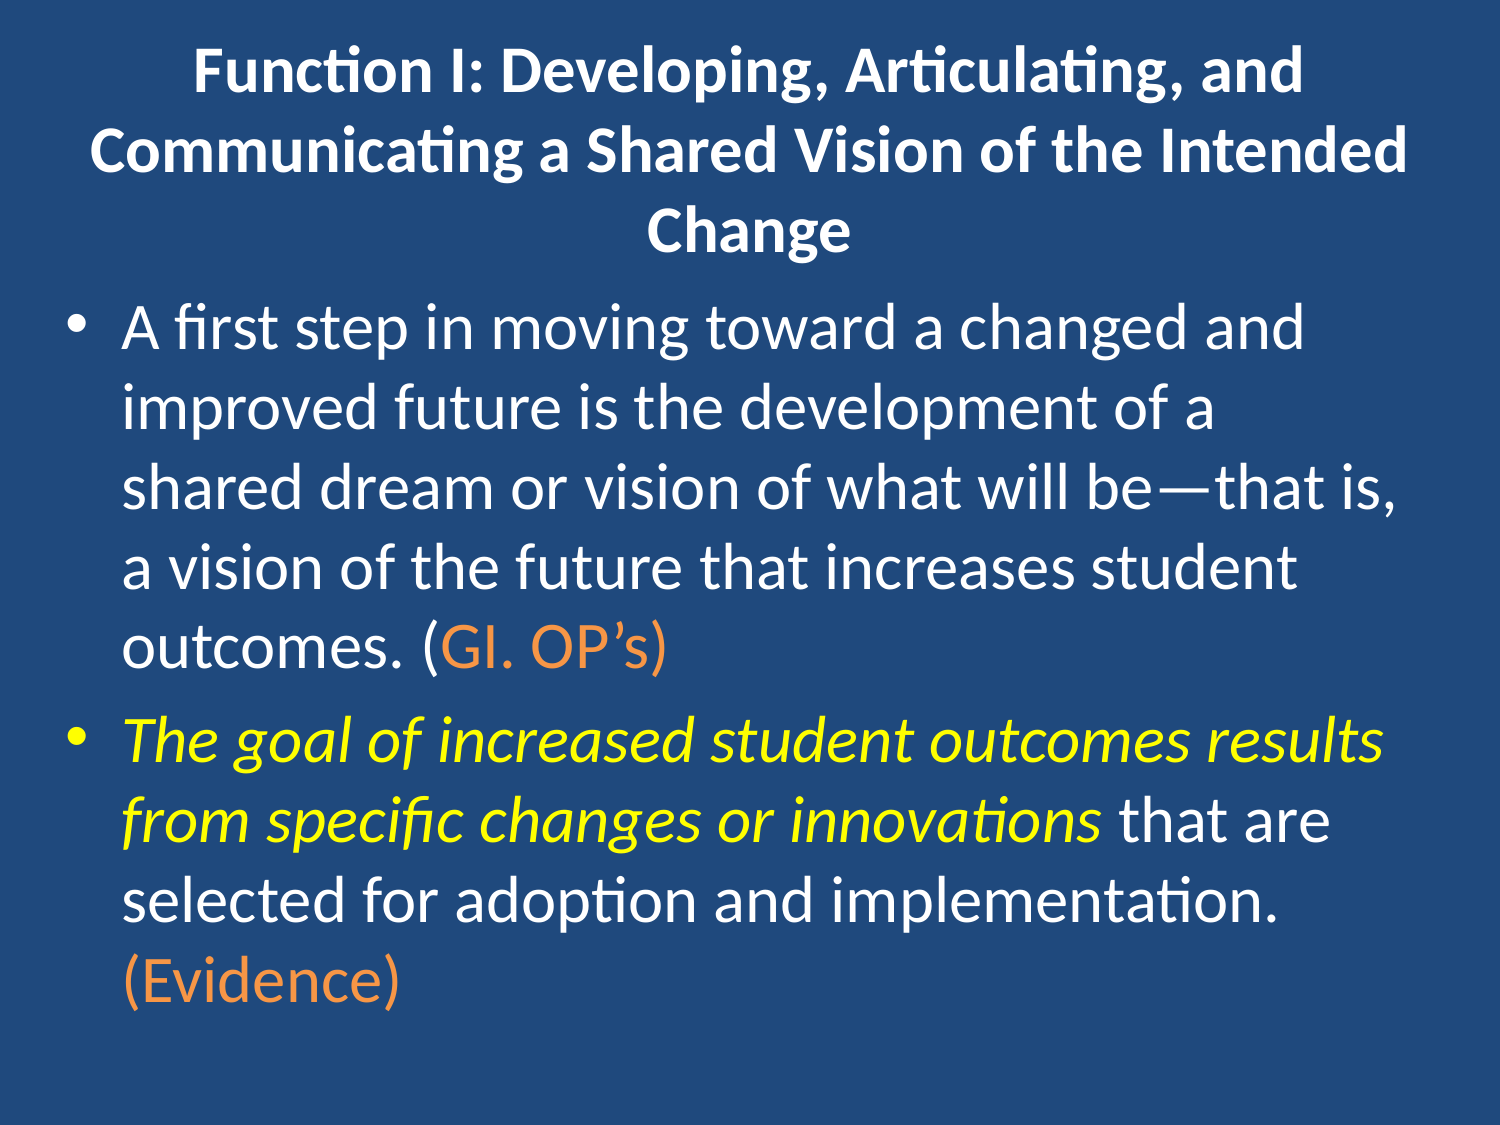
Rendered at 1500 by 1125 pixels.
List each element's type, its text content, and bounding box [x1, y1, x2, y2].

list A first step in moving toward a changed and improved future is the development of a shared dream or vision of what will be—that is, a vision of the future that increases student outcomes. (GI. OP’s) The goal of increased student outcomes results from specific changes or innovations that are selected for adoption and implementation. (Evidence) [50, 275, 1425, 1018]
title Function I: Developing, Articulating, and Communicating a Shared Vision of the Intended Change [24, 24, 1475, 268]
